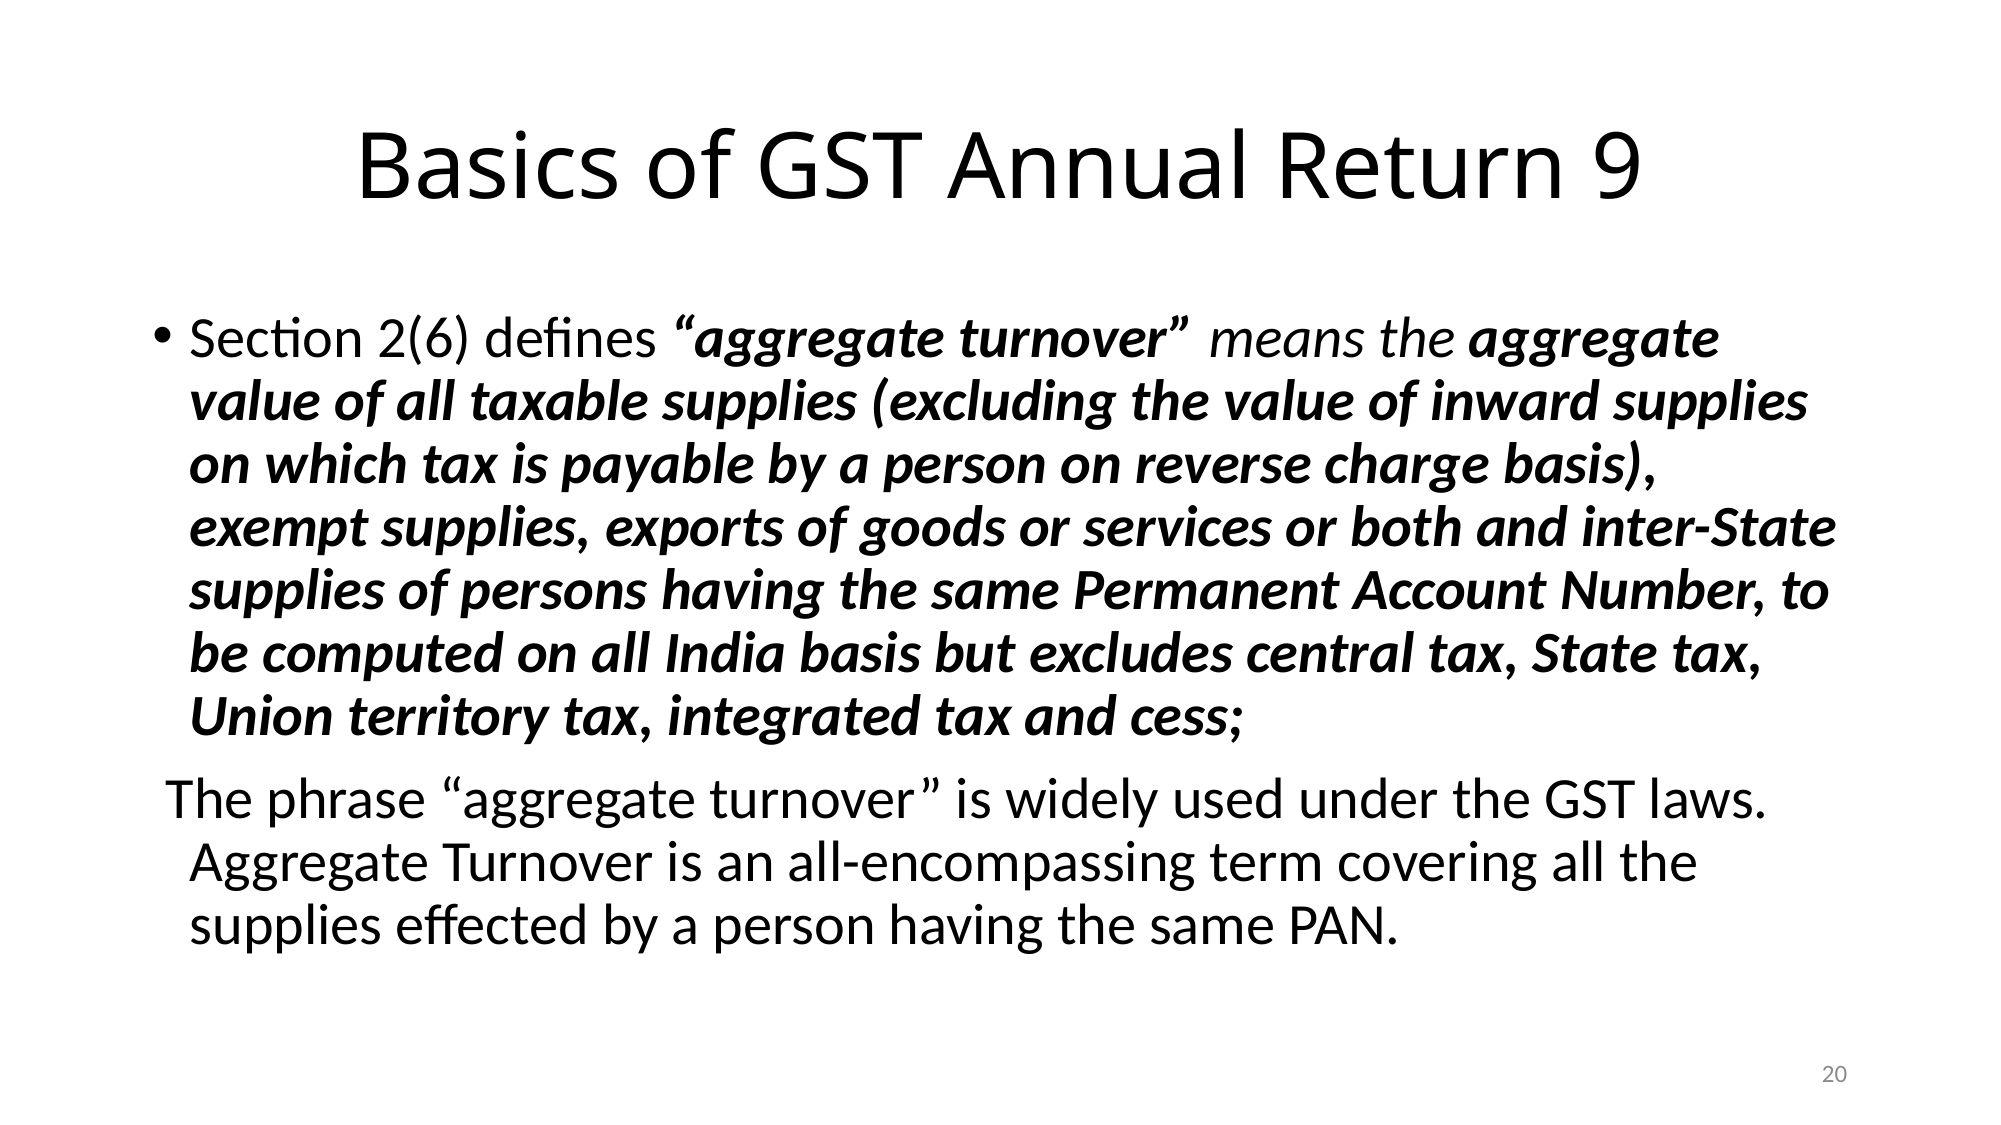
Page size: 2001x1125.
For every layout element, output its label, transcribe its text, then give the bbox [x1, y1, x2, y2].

list Section 2(6) defines “aggregate turnover” means the aggregate value of all taxable supplies (excluding the value of inward supplies on which tax is payable by a person on reverse charge basis), exempt supplies, exports of goods or services or both and inter-State supplies of persons having the same Permanent Account Number, to be computed on all India basis but excludes central tax, State tax, Union territory tax, integrated tax and cess; The phrase “aggregate turnover” is widely used under the GST laws. Aggregate Turnover is an all-encompassing term covering all the supplies effected by a person having the same PAN. [137, 299, 1863, 1014]
slide_number 20 [1412, 1042, 1863, 1103]
title Basics of GST Annual Return 9 [137, 59, 1863, 278]
